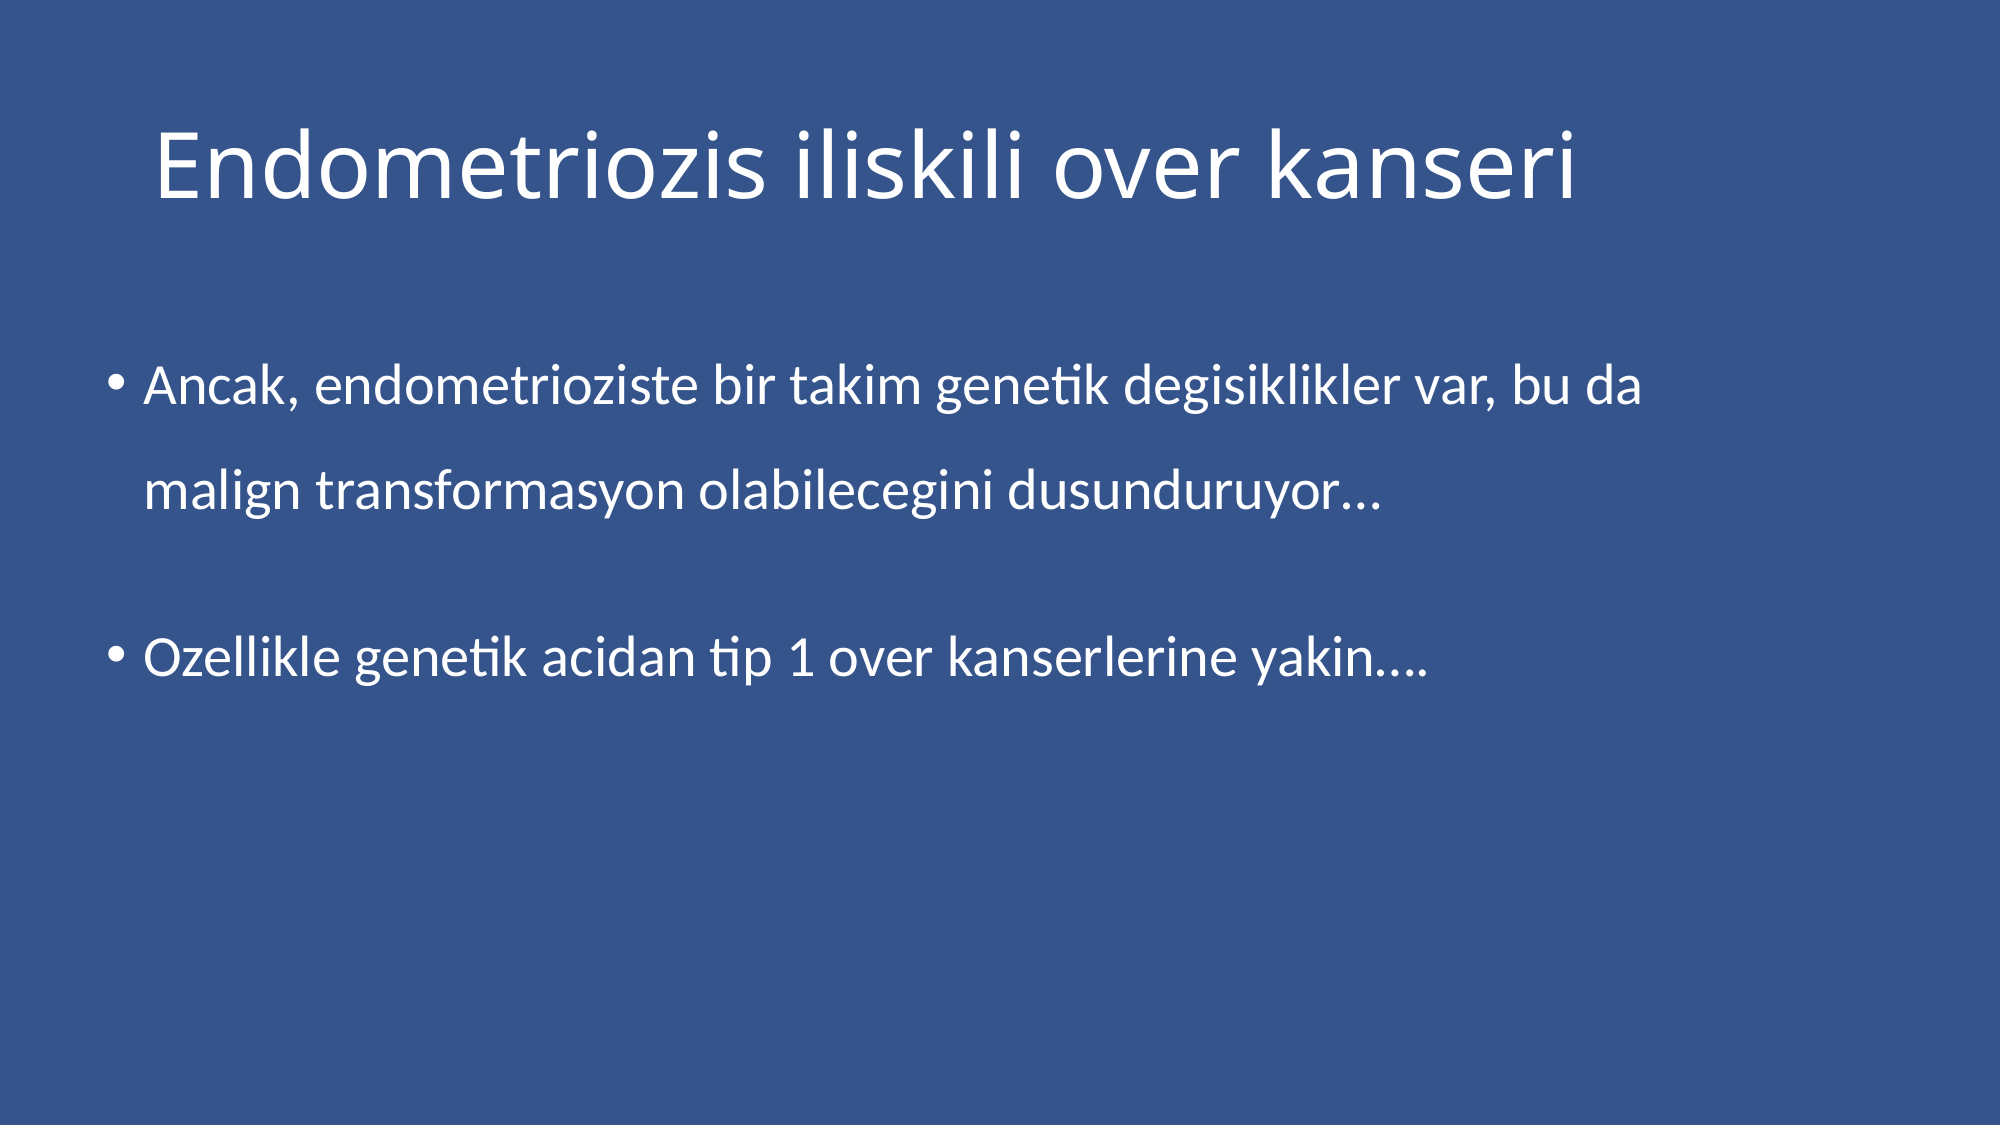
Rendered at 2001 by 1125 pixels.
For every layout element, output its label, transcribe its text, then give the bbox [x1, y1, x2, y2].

list Ancak, endometrioziste bir takim genetik degisiklikler var, bu da malign transformasyon olabilecegini dusunduruyor… Ozellikle genetik acidan tip 1 over kanserlerine yakin…. [91, 303, 1816, 1018]
title Endometriozis iliskili over kanseri [137, 59, 1863, 278]
